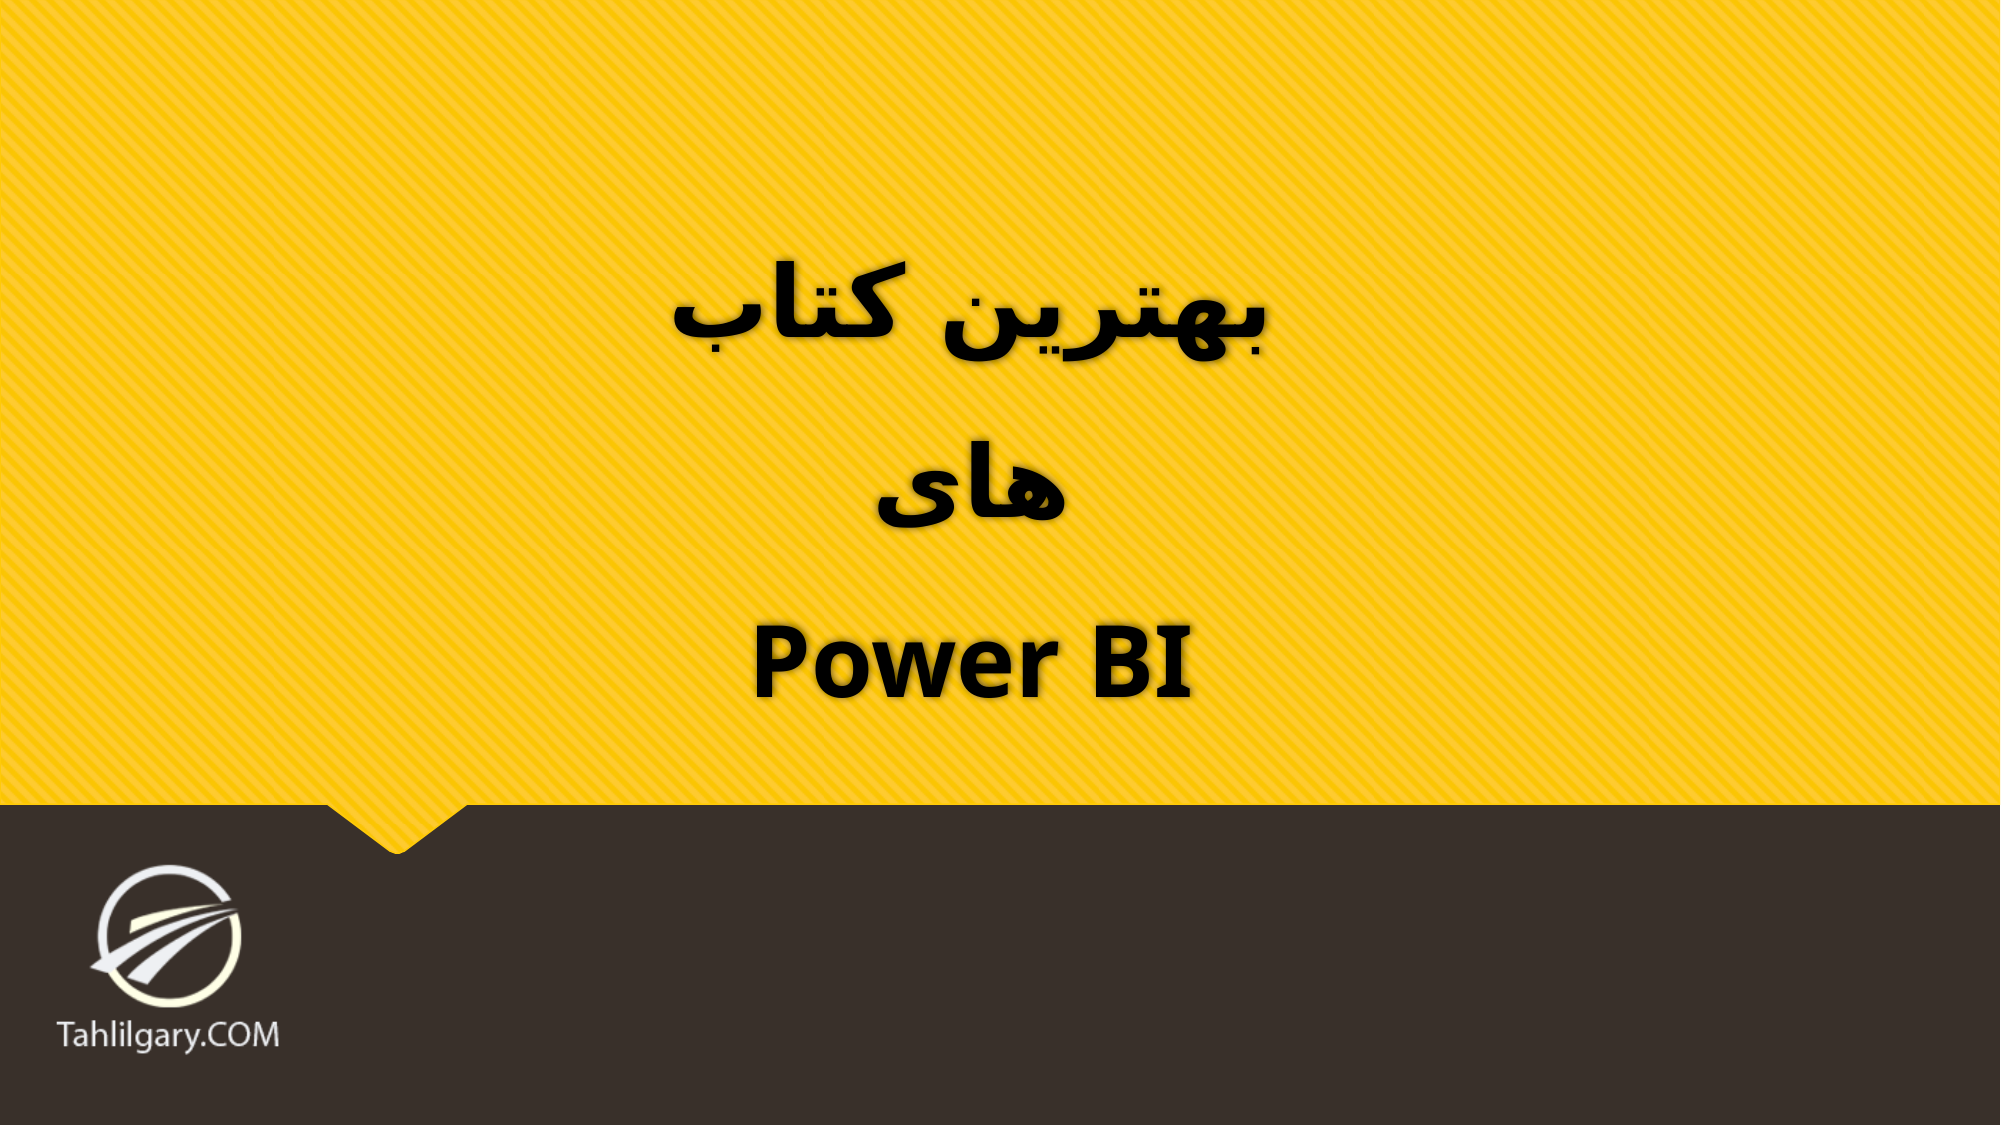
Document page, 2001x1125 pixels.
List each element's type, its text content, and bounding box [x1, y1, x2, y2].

text_box بهترین کتاب های Power BI [593, 158, 1349, 726]
picture [47, 858, 291, 1068]
